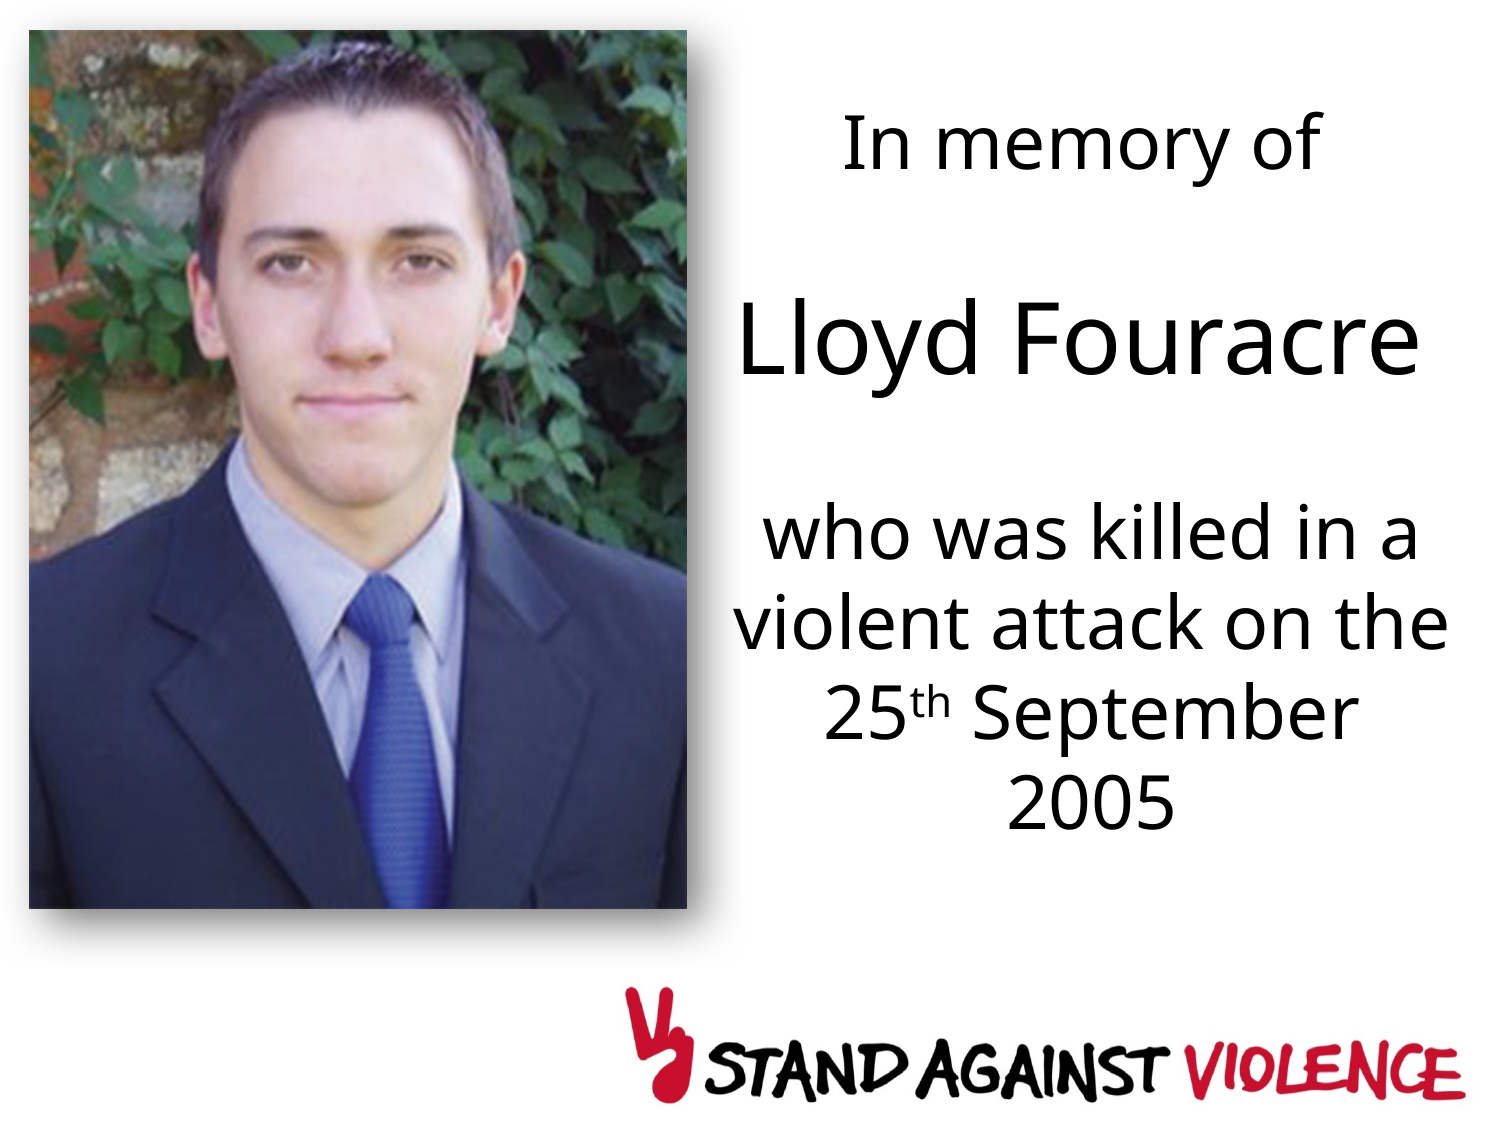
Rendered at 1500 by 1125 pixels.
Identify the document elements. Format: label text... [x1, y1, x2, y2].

picture [598, 963, 1500, 1119]
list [29, 30, 688, 909]
title In memory of Lloyd Fouracre who was killed in a violent attack on the 25th September 2005 [714, 30, 1470, 909]
